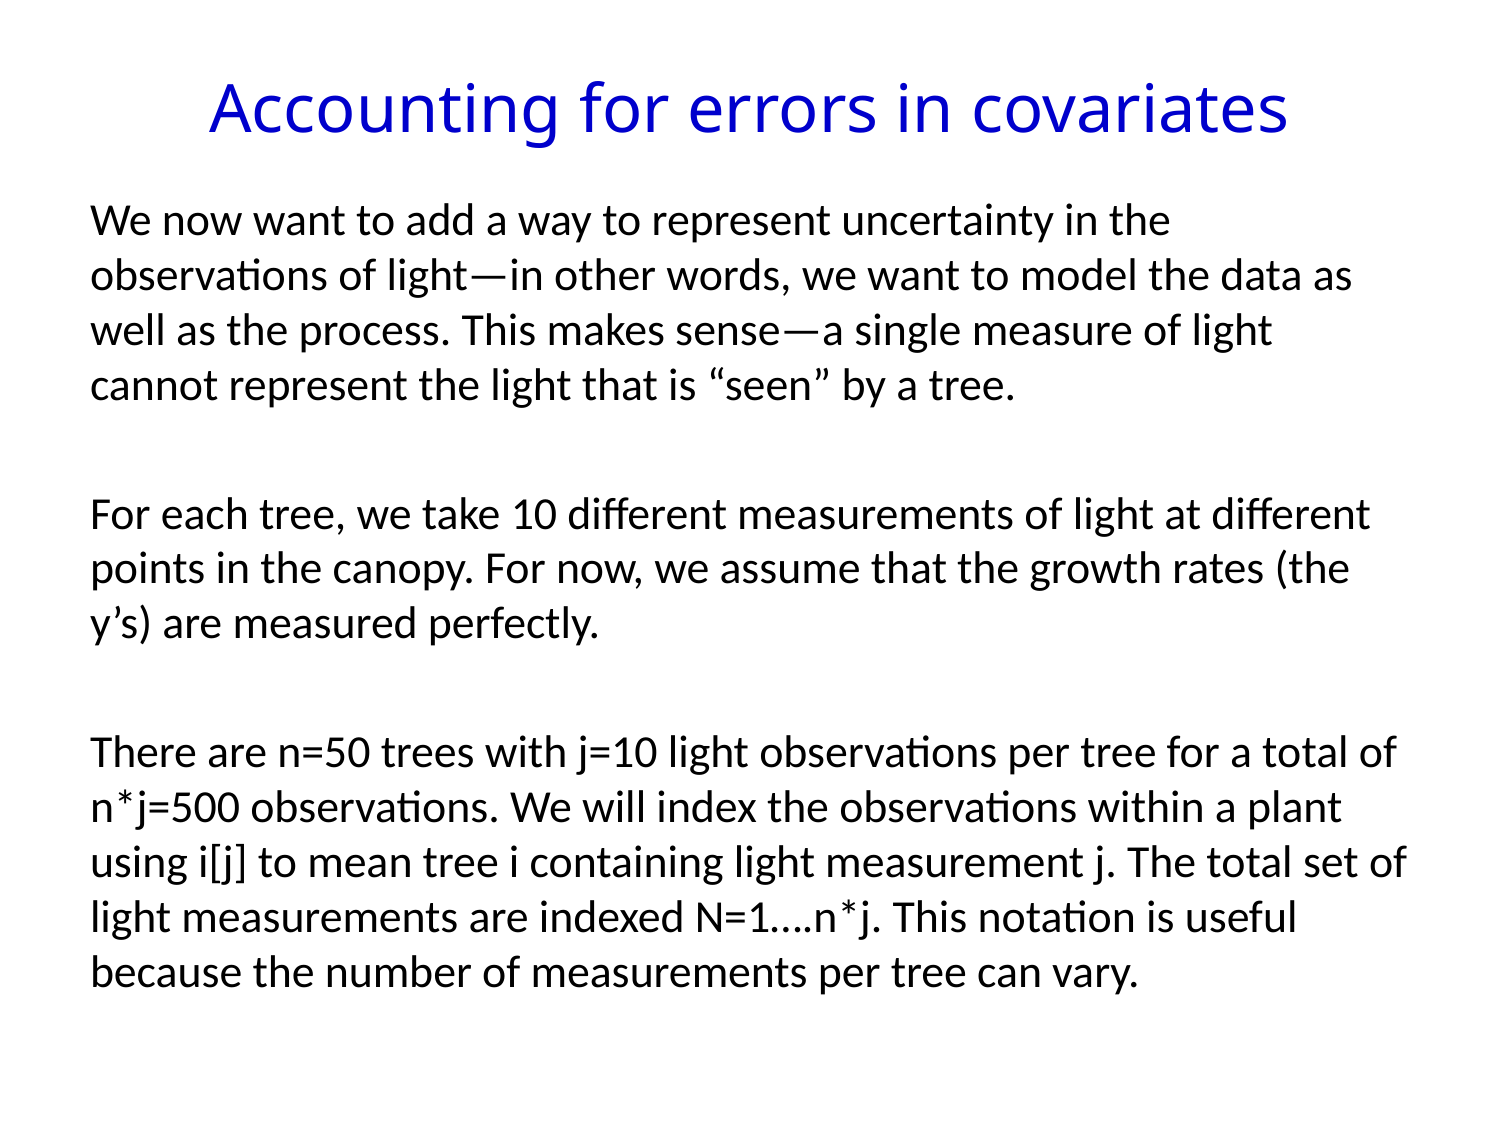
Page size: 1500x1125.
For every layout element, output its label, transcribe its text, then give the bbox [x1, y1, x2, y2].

list We now want to add a way to represent uncertainty in the observations of light—in other words, we want to model the data as well as the process. This makes sense—a single measure of light cannot represent the light that is “seen” by a tree. For each tree, we take 10 different measurements of light at different points in the canopy. For now, we assume that the growth rates (the y’s) are measured perfectly. There are n=50 trees with j=10 light observations per tree for a total of n*j=500 observations. We will index the observations within a plant using i[j] to mean tree i containing light measurement j. The total set of light measurements are indexed N=1….n*j. This notation is useful because the number of measurements per tree can vary. [75, 200, 1425, 925]
title Accounting for errors in covariates [75, 12, 1425, 200]
